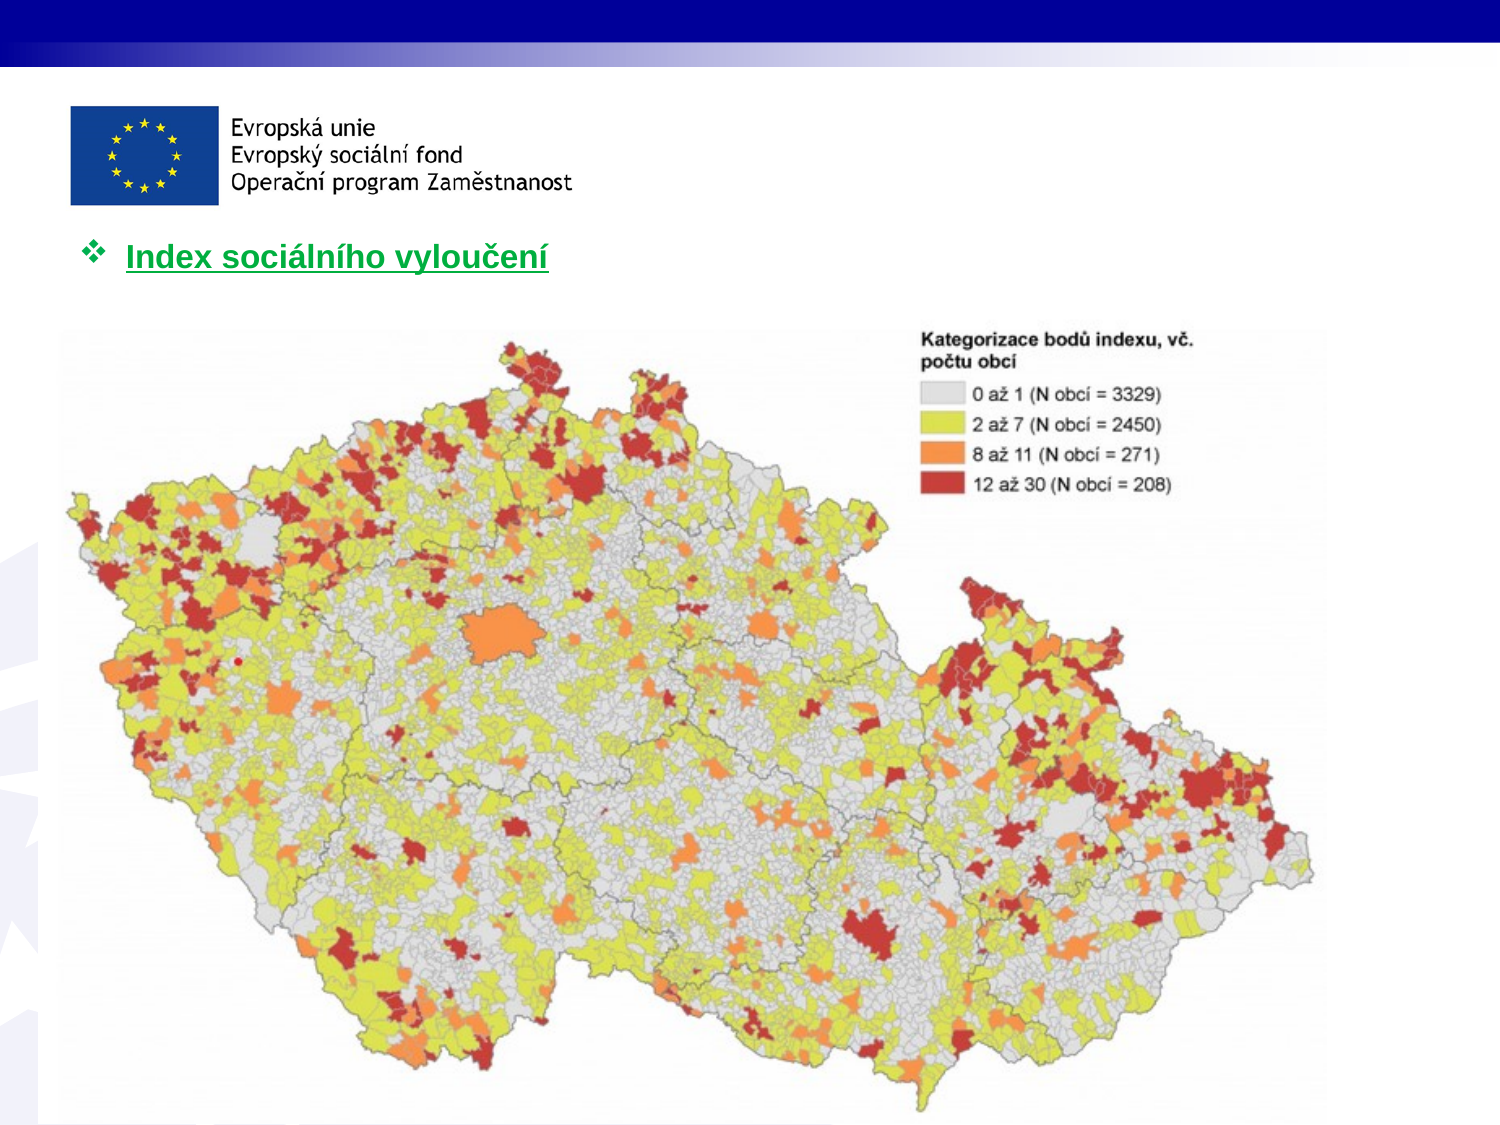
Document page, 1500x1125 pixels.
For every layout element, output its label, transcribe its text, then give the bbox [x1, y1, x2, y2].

picture [41, 79, 597, 237]
list Index sociálního vyloučení [64, 208, 1435, 1083]
picture [38, 307, 1327, 1124]
